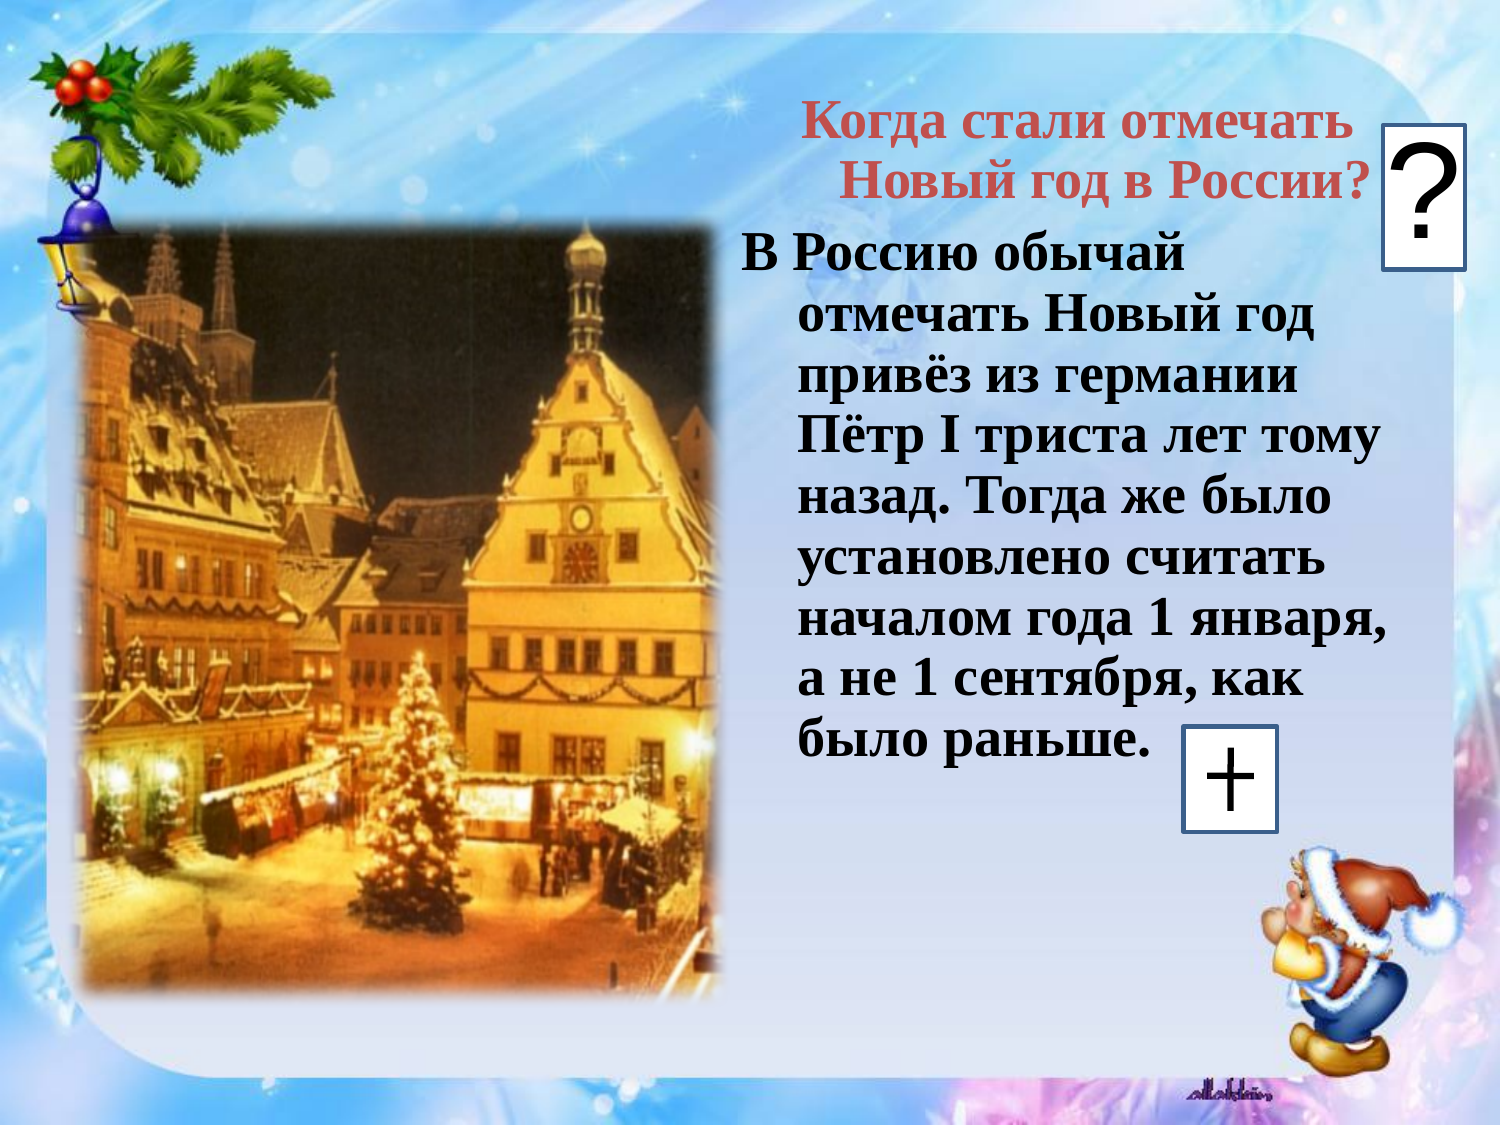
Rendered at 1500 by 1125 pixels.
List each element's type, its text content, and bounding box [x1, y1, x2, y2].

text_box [1183, 726, 1278, 833]
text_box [1370, 93, 1466, 270]
picture [0, 0, 1500, 1125]
list Когда стали отмечать Новый год в России? В Россию обычай отмечать Новый год привёз из германии Пётр I триста лет тому назад. Тогда же было установлено считать началом года 1 января, а не 1 сентября, как было раньше. [726, 81, 1430, 1079]
